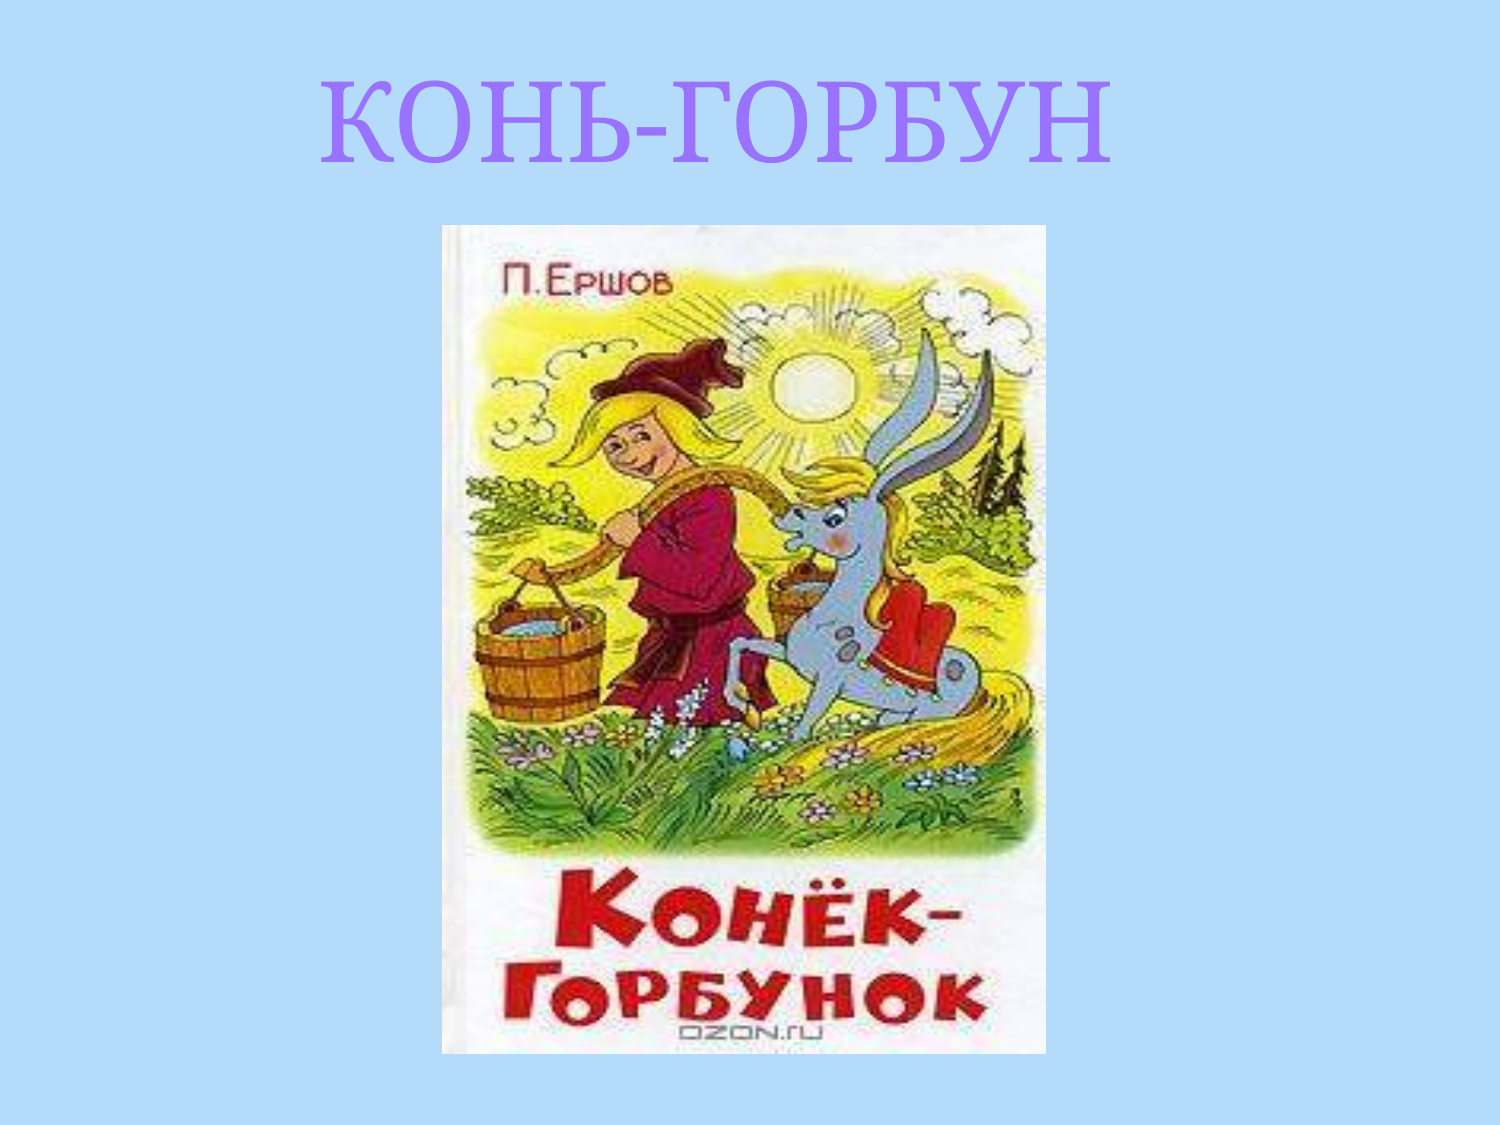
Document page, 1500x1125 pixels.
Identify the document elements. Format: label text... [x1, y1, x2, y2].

picture [442, 225, 1046, 1054]
text_box Конь-горбун [41, 42, 1392, 231]
